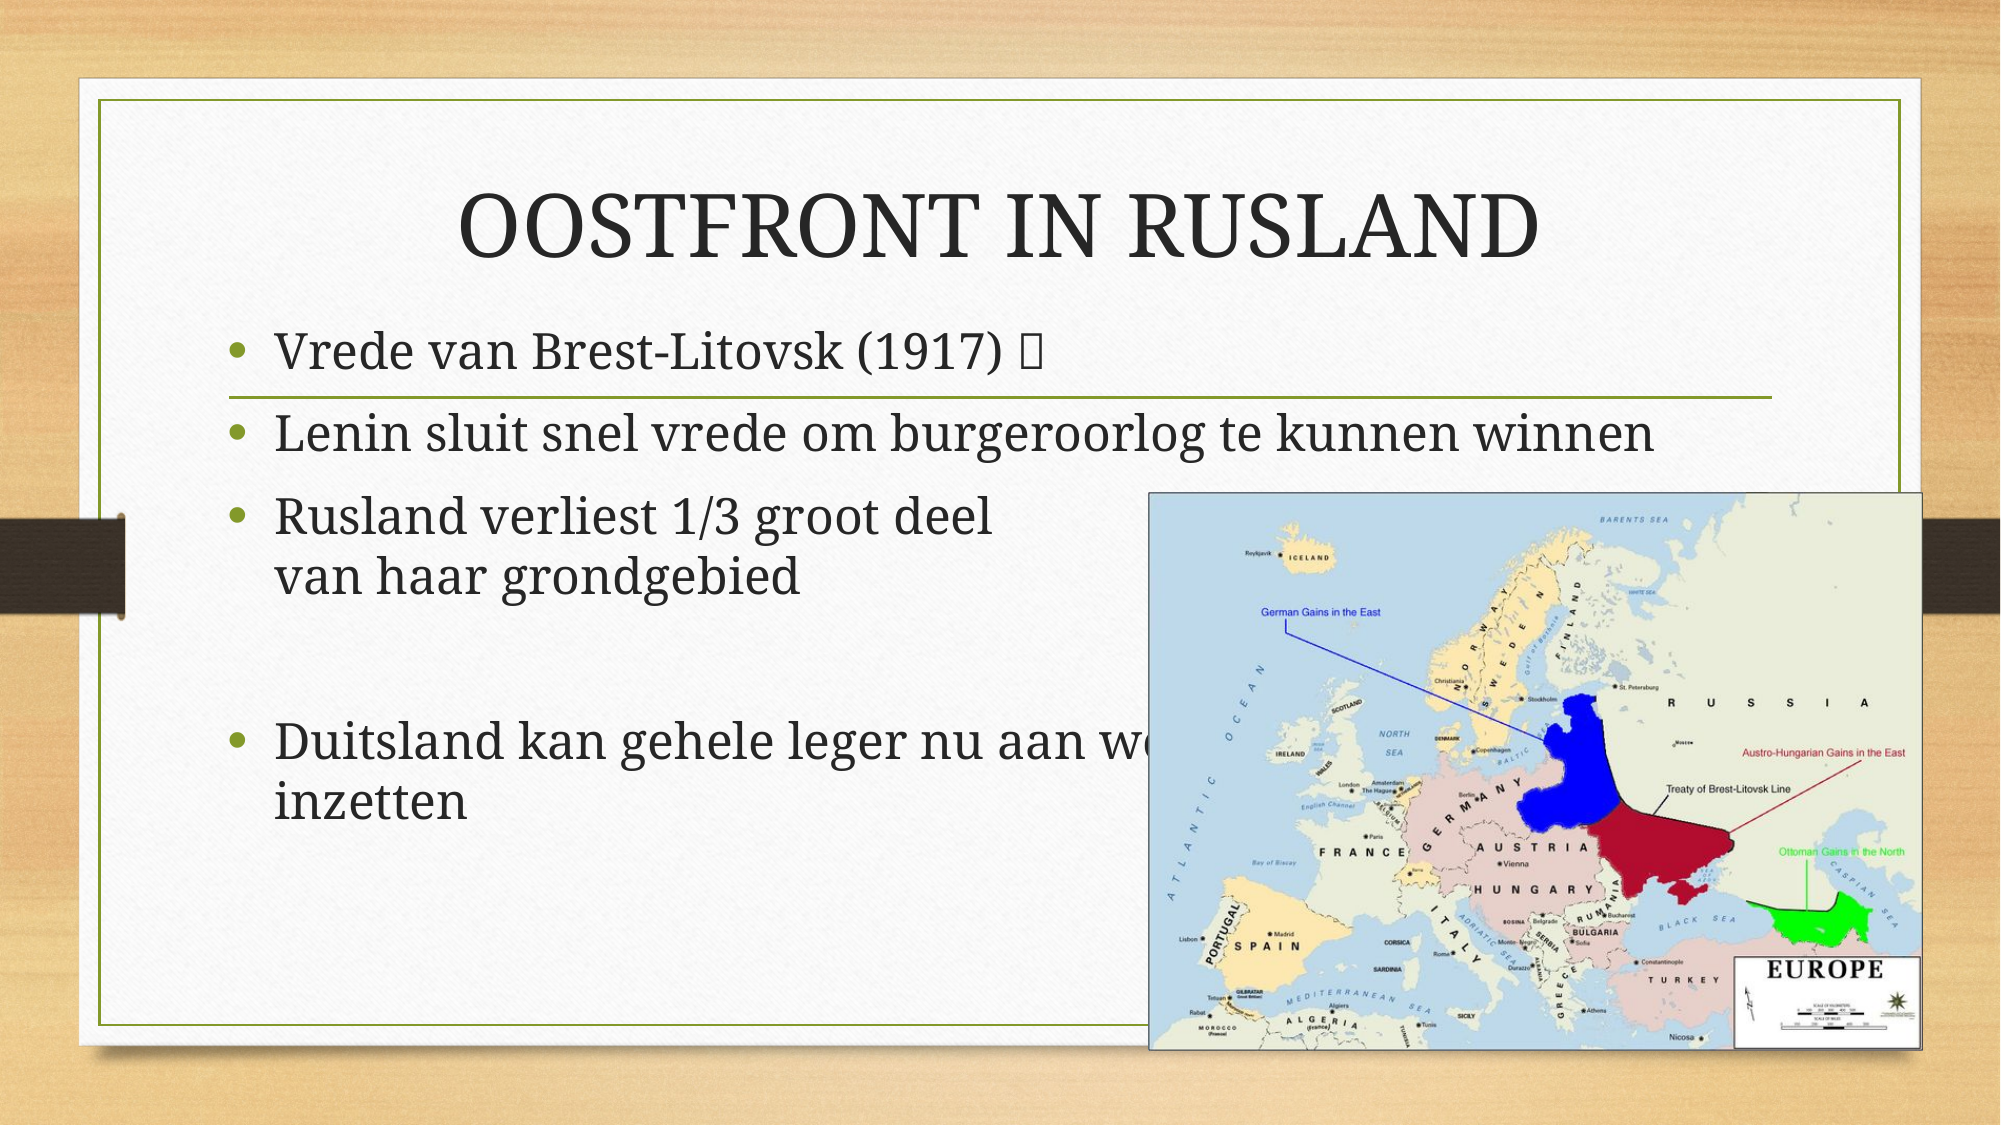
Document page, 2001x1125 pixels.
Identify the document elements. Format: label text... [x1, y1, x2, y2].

title OOSTFRONT IN RUSLAND [212, 161, 1788, 283]
list Vrede van Brest-Litovsk (1917)  Lenin sluit snel vrede om burgeroorlog te kunnen winnen Rusland verliest 1/3 groot deel van haar grondgebied Duitsland kan gehele leger nu aan westfront inzetten [212, 311, 1923, 964]
picture [0, 0, 2001, 1125]
